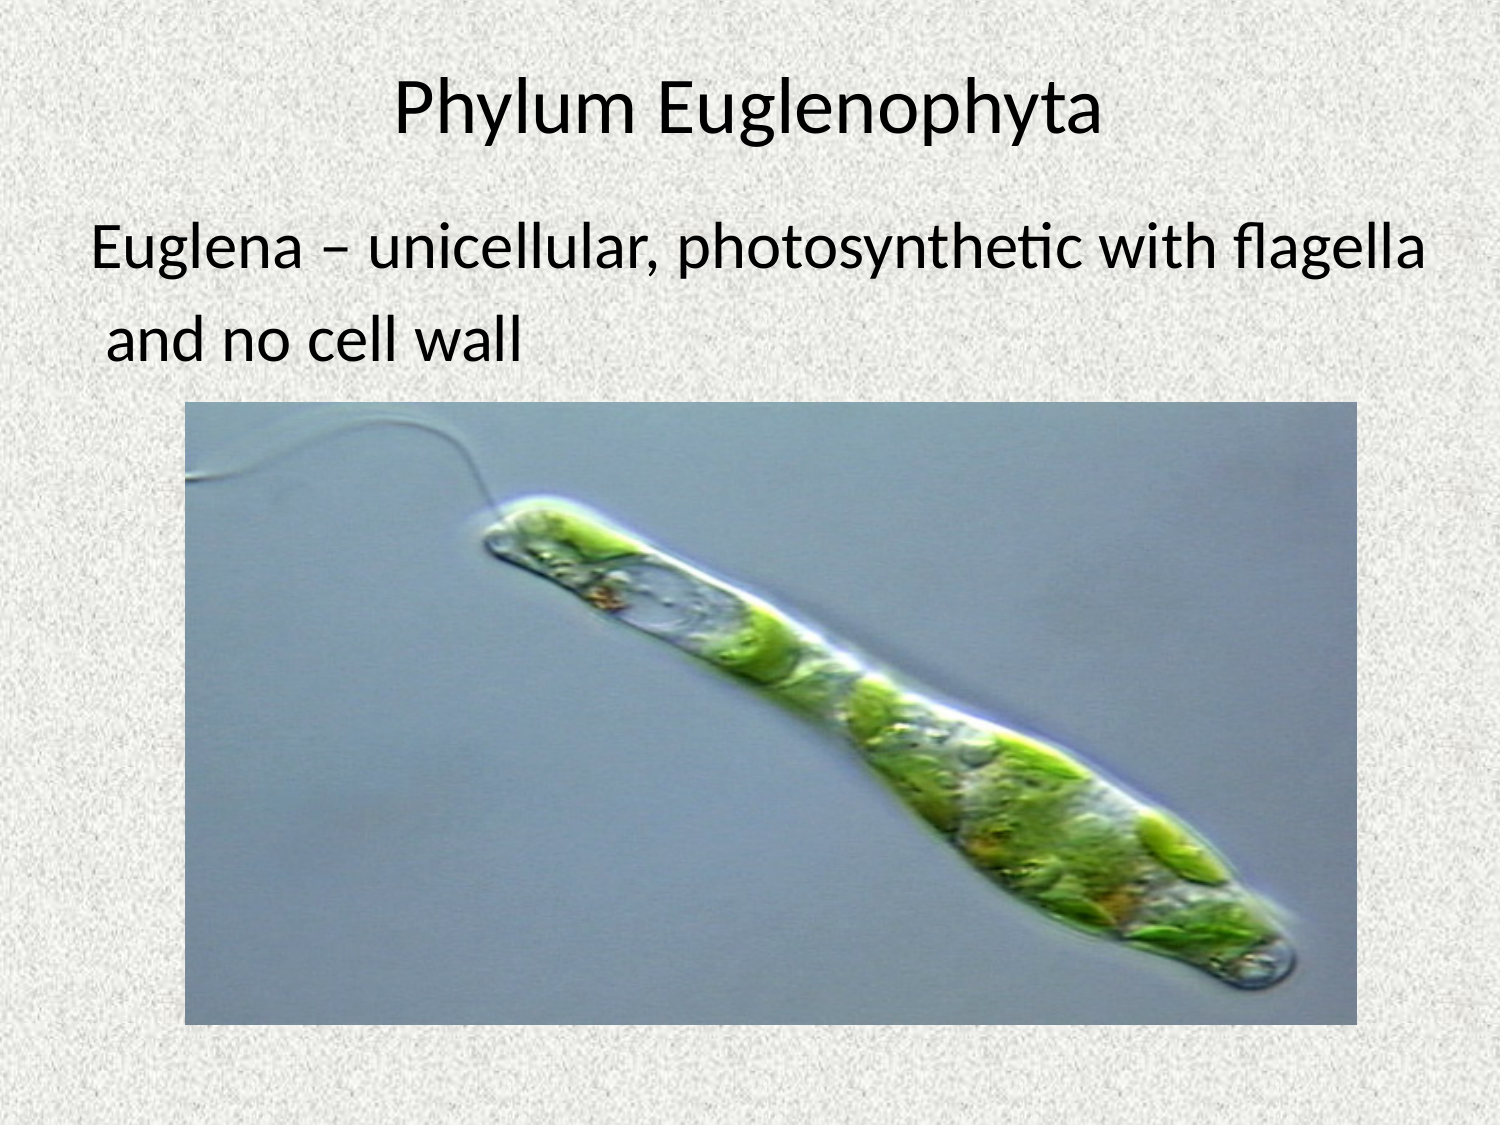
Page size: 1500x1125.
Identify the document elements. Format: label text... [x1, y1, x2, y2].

picture [0, 0, 1500, 1125]
list Euglena – unicellular, photosynthetic with flagella and no cell wall [75, 194, 1500, 1005]
title Phylum Euglenophyta [75, 45, 1425, 158]
